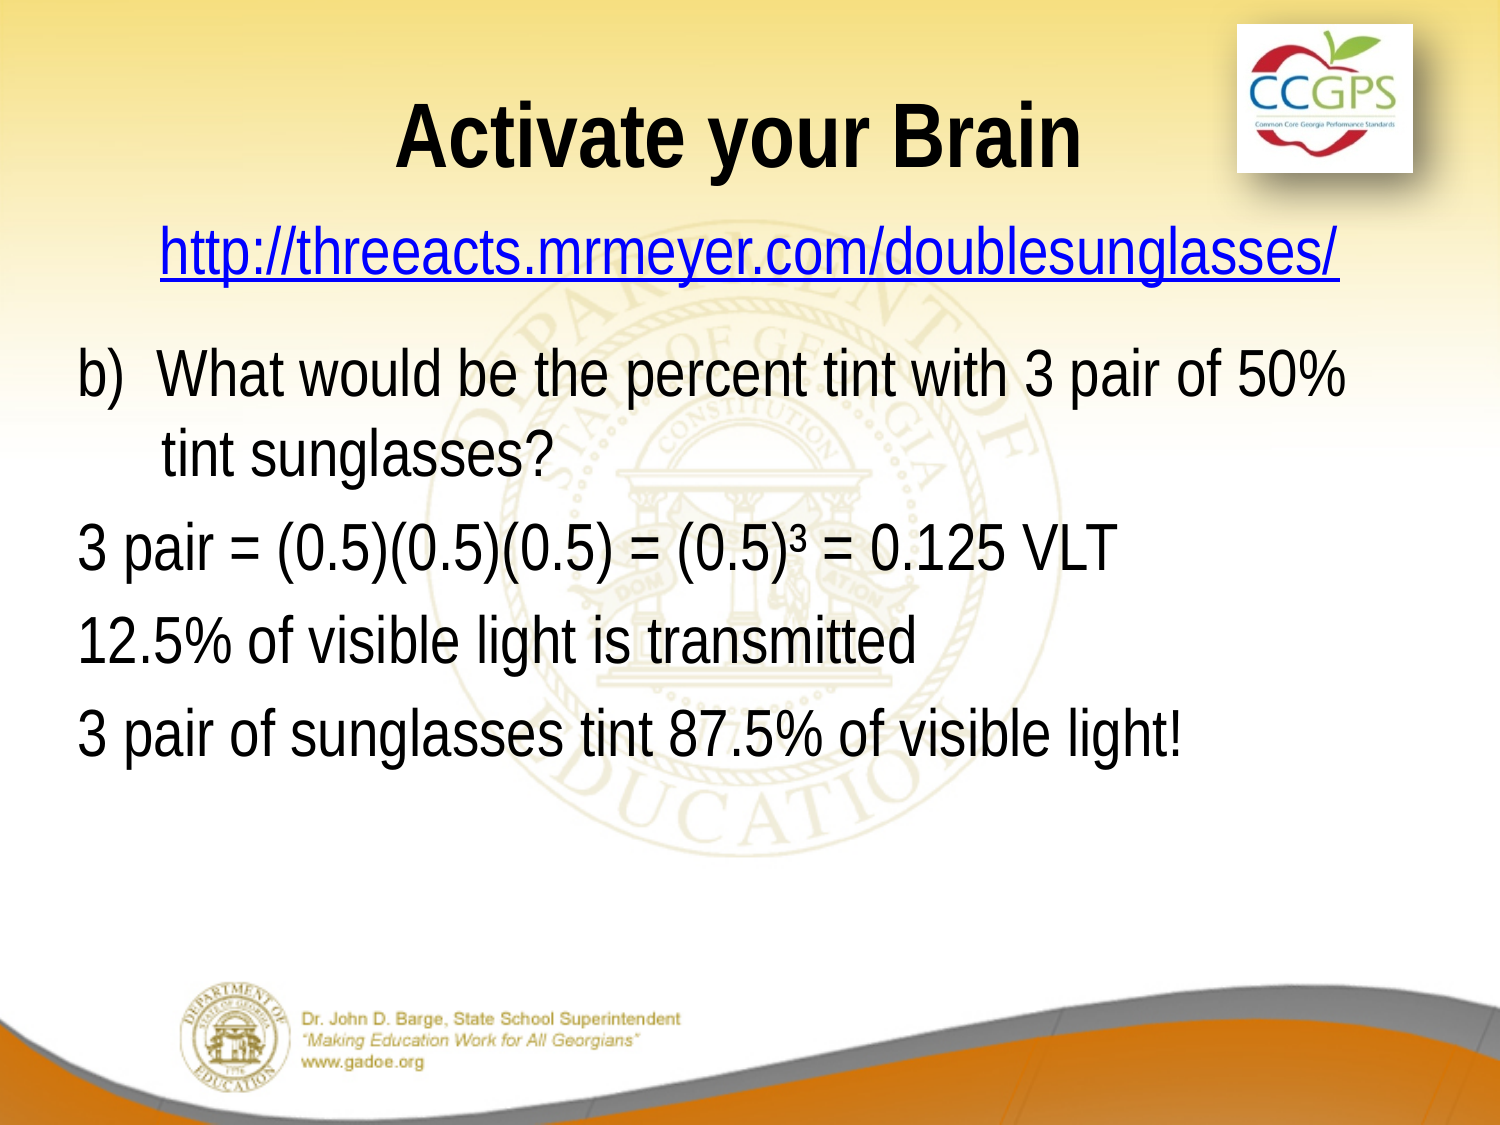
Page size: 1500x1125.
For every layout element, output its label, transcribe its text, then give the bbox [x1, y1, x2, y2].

title Activate your Brain [112, 49, 1231, 199]
subtitle http://threeacts.mrmeyer.com/doublesunglasses/ b) What would be the percent tint with 3 pair of 50% tint sunglasses? 3 pair = (0.5)(0.5)(0.5) = (0.5)³ = 0.125 VLT 12.5% of visible light is transmitted 3 pair of sunglasses tint 87.5% of visible light! [62, 199, 1438, 1001]
picture [0, 0, 1500, 1125]
